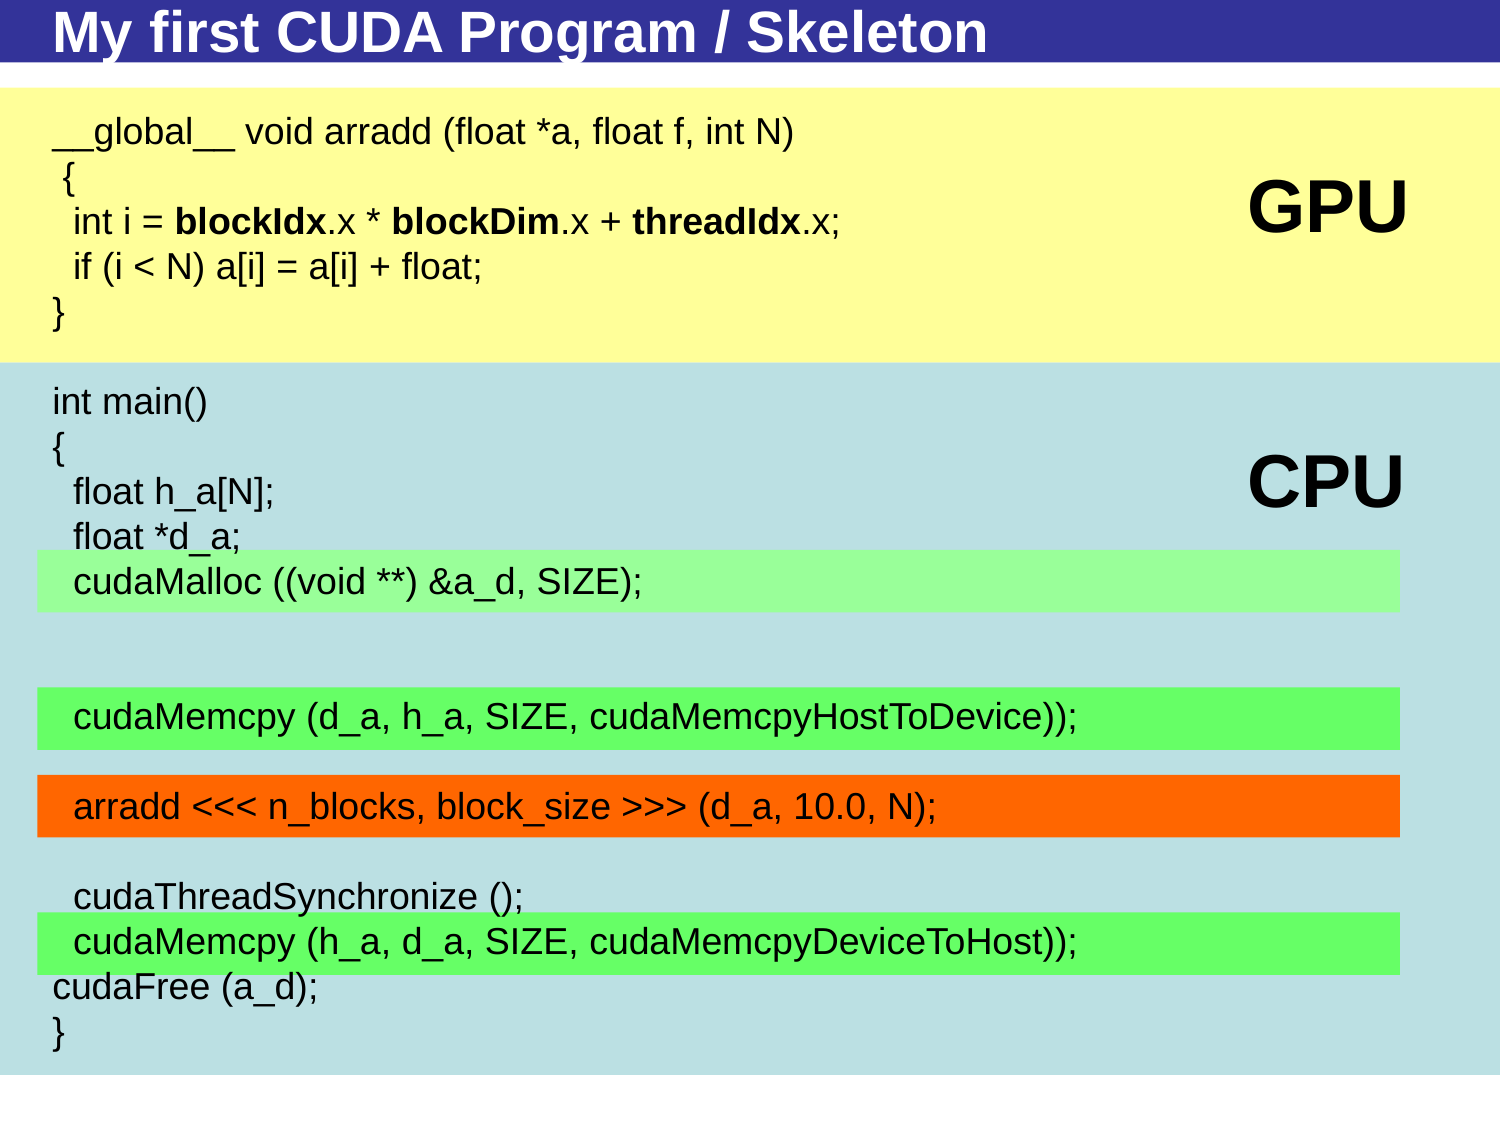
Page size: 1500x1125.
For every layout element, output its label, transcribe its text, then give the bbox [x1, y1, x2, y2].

text_box __global__ void arradd (float *a, float f, int N) { int i = blockIdx.x * blockDim.x + threadIdx.x; if (i < N) a[i] = a[i] + float; } int main() { float h_a[N]; float *d_a; cudaMalloc ((void **) &a_d, SIZE); cudaMemcpy (d_a, h_a, SIZE, cudaMemcpyHostToDevice)); arradd <<< n_blocks, block_size >>> (d_a, 10.0, N); cudaThreadSynchronize (); cudaMemcpy (h_a, d_a, SIZE, cudaMemcpyDeviceToHost)); cudaFree (a_d); } [37, 99, 1450, 1060]
title My first CUDA Program / Skeleton [37, 7, 1426, 51]
text_box [0, 363, 1500, 1075]
text_box CPU [1232, 424, 1421, 530]
text_box [0, 87, 1500, 363]
text_box GPU [1232, 149, 1425, 255]
